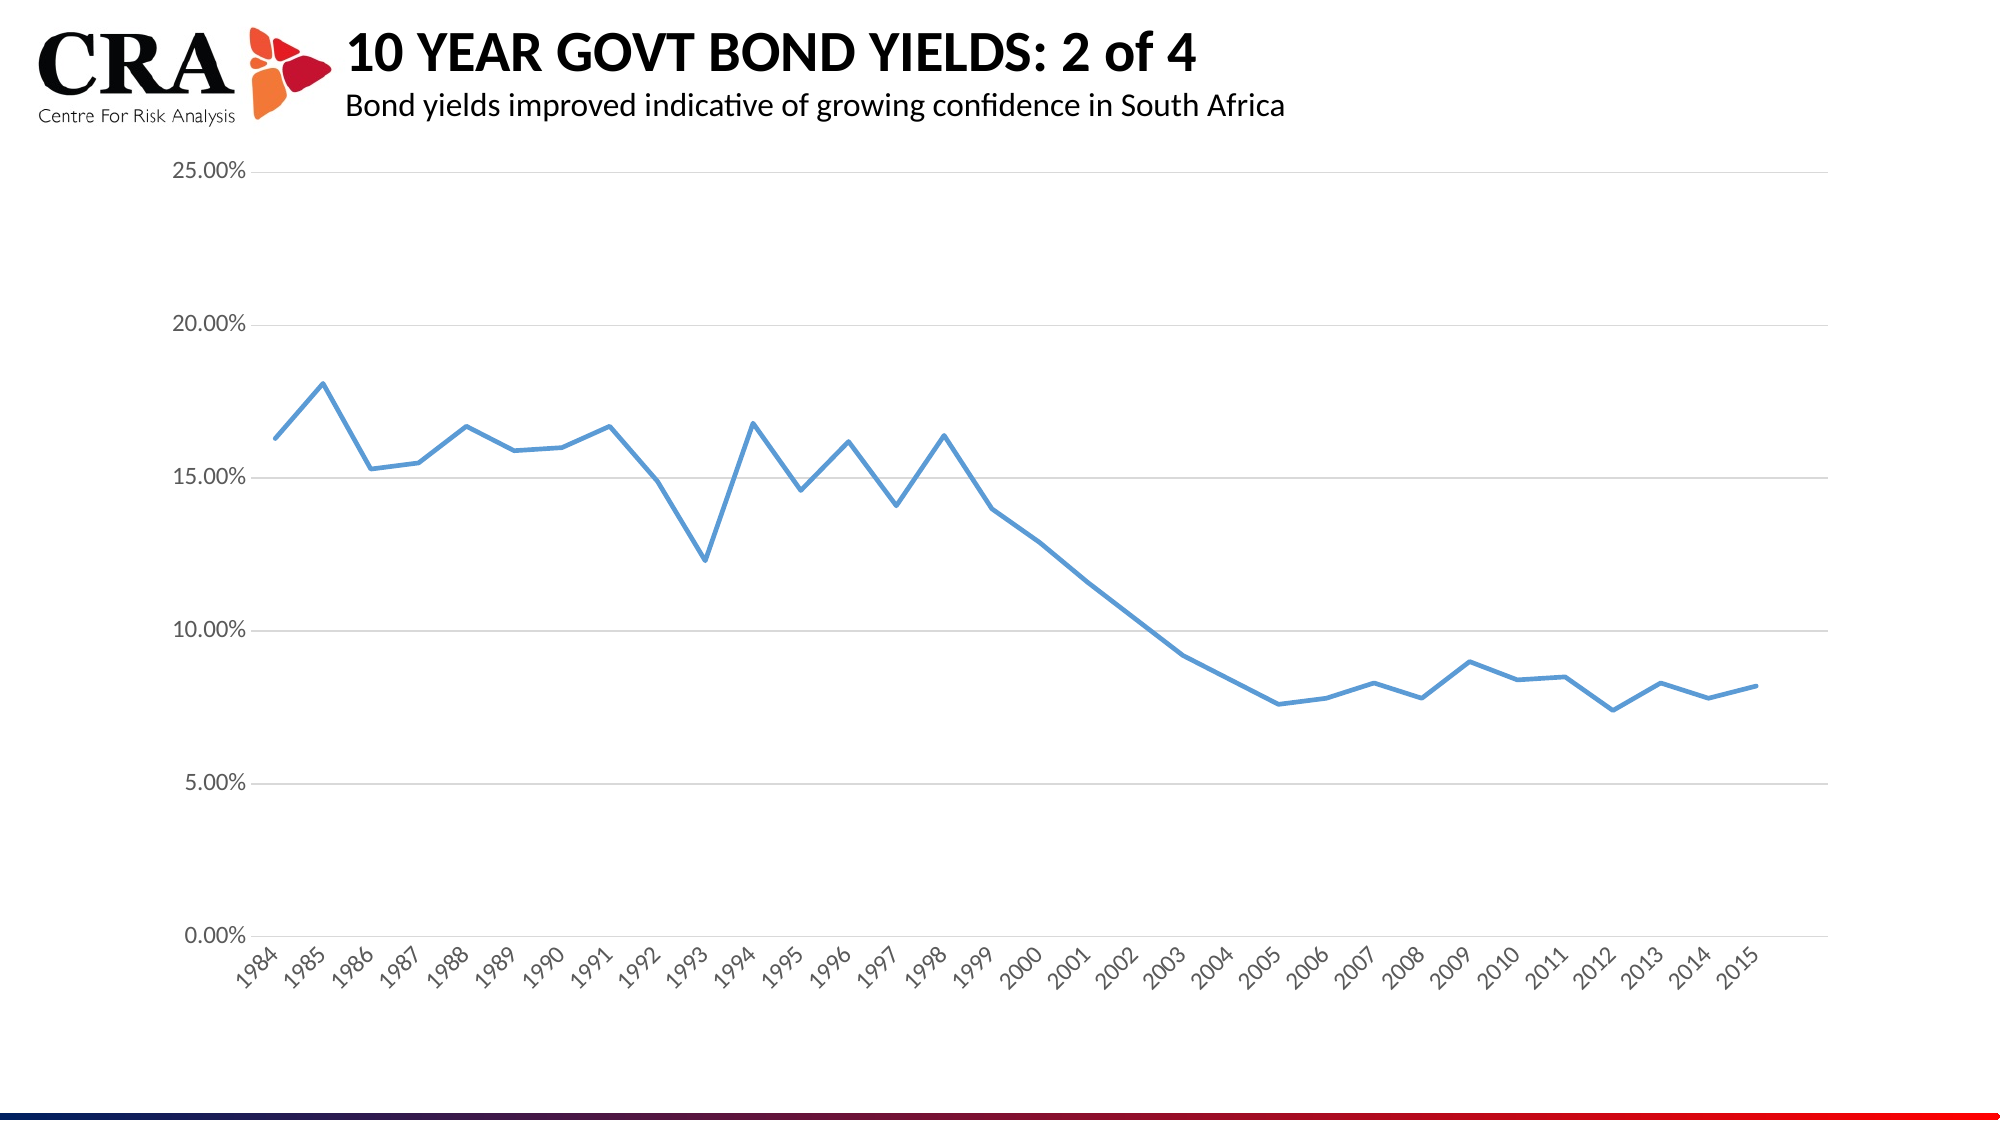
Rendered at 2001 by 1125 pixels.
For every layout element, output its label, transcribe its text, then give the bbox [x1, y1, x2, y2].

picture [23, 11, 346, 137]
chart [137, 142, 1863, 1014]
text_box 10 YEAR GOVT BOND YIELDS: 2 of 4 Bond yields improved indicative of growing confidence in South Africa [330, 5, 1848, 142]
text_box [0, 1111, 2000, 1122]
